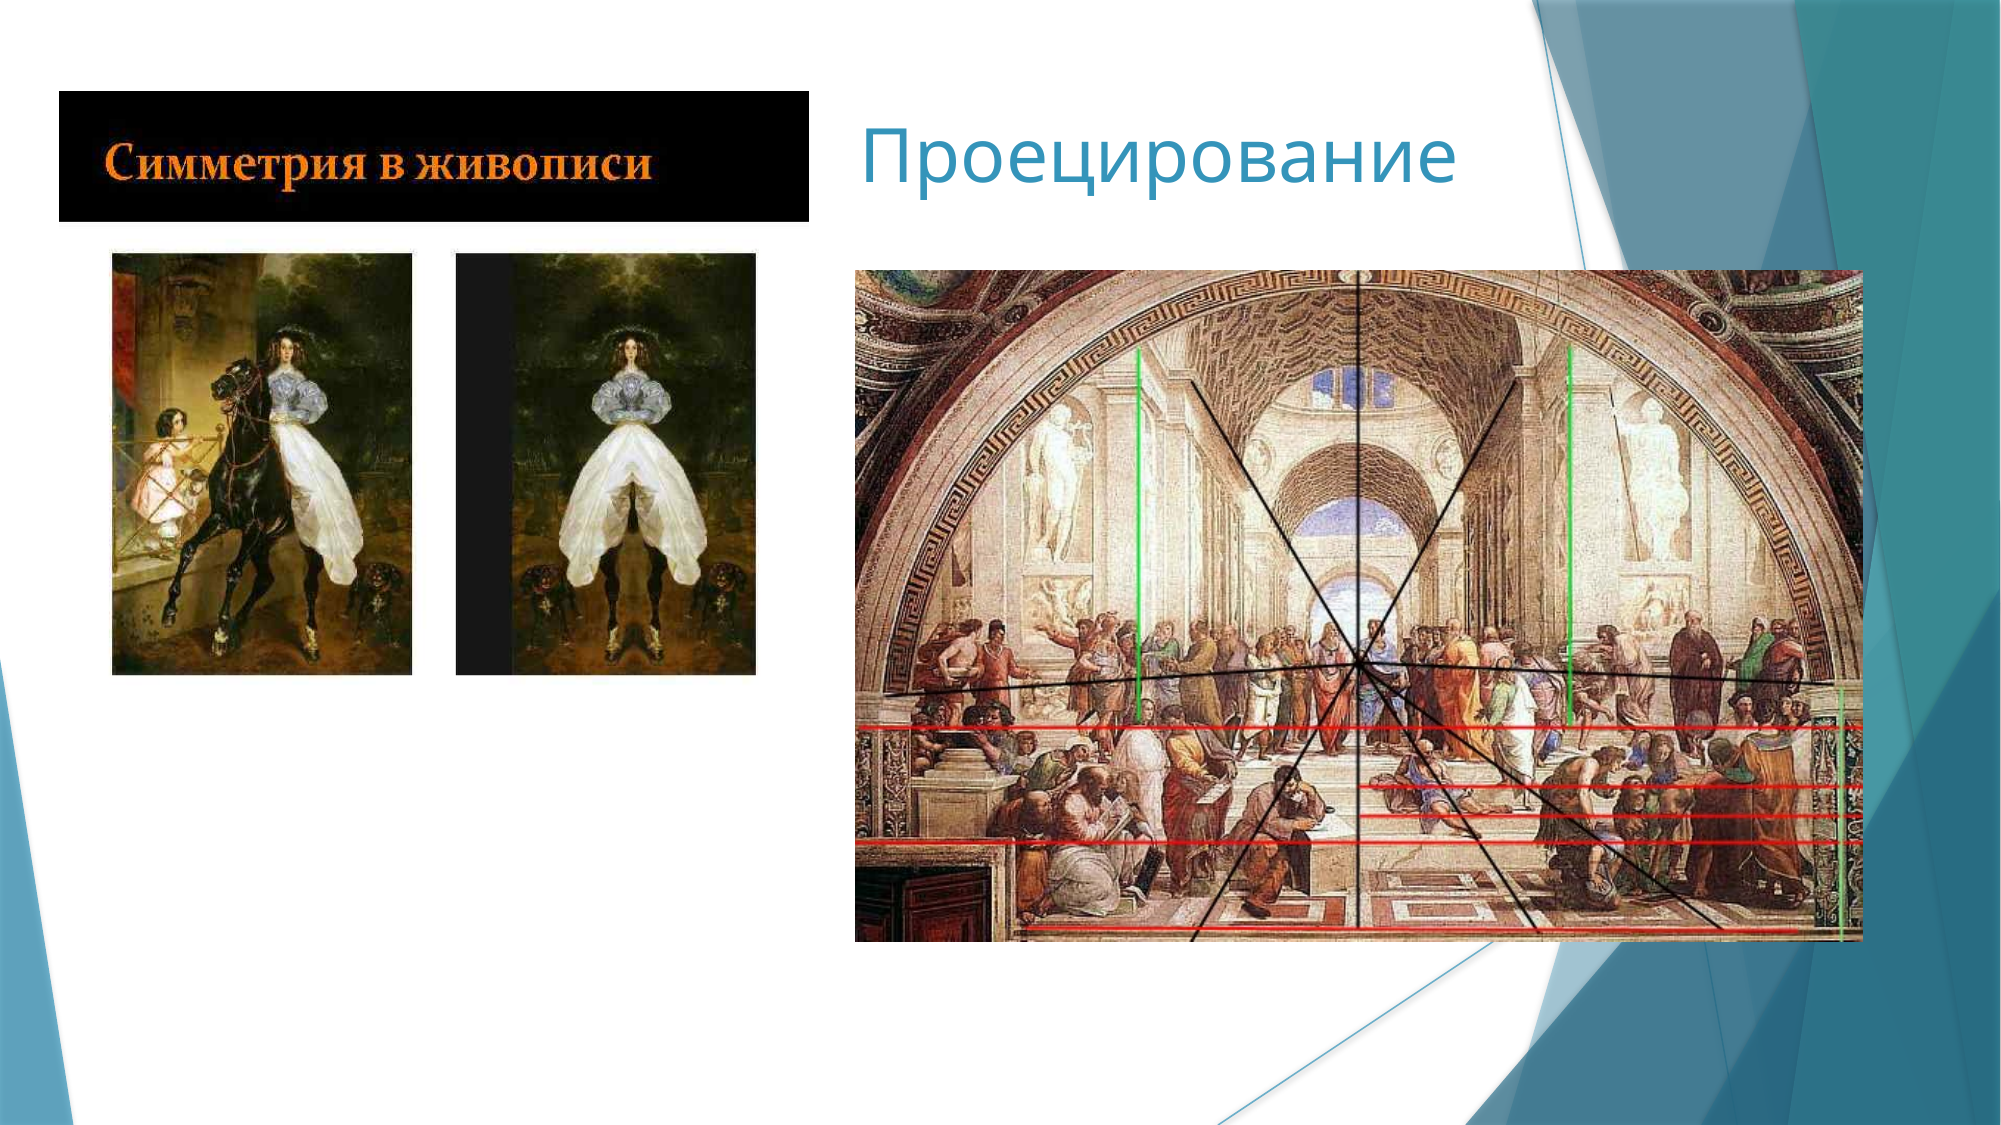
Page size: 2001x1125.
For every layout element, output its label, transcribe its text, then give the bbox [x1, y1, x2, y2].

picture [855, 270, 1863, 942]
picture [58, 91, 810, 717]
title Проецирование [844, 99, 1522, 317]
